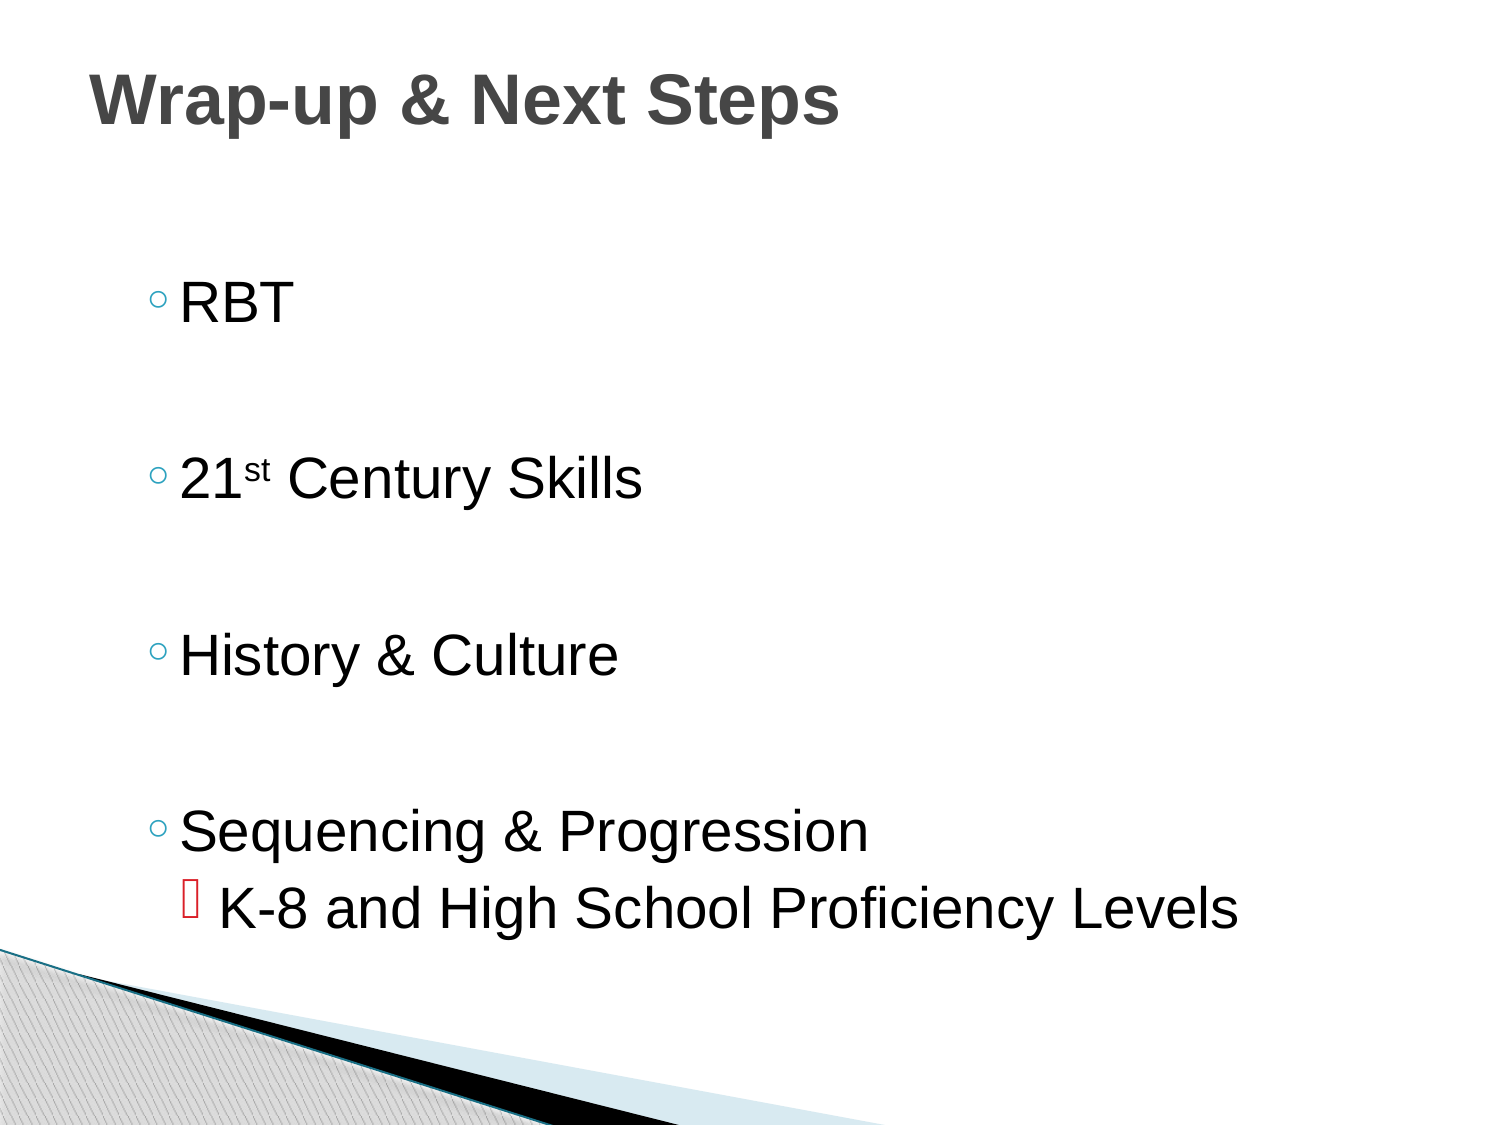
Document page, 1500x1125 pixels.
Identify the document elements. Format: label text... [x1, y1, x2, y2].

title Wrap-up & Next Steps [75, 45, 1425, 233]
list RBT 21st Century Skills History & Culture Sequencing & Progression K-8 and High School Proficiency Levels [62, 200, 1338, 988]
